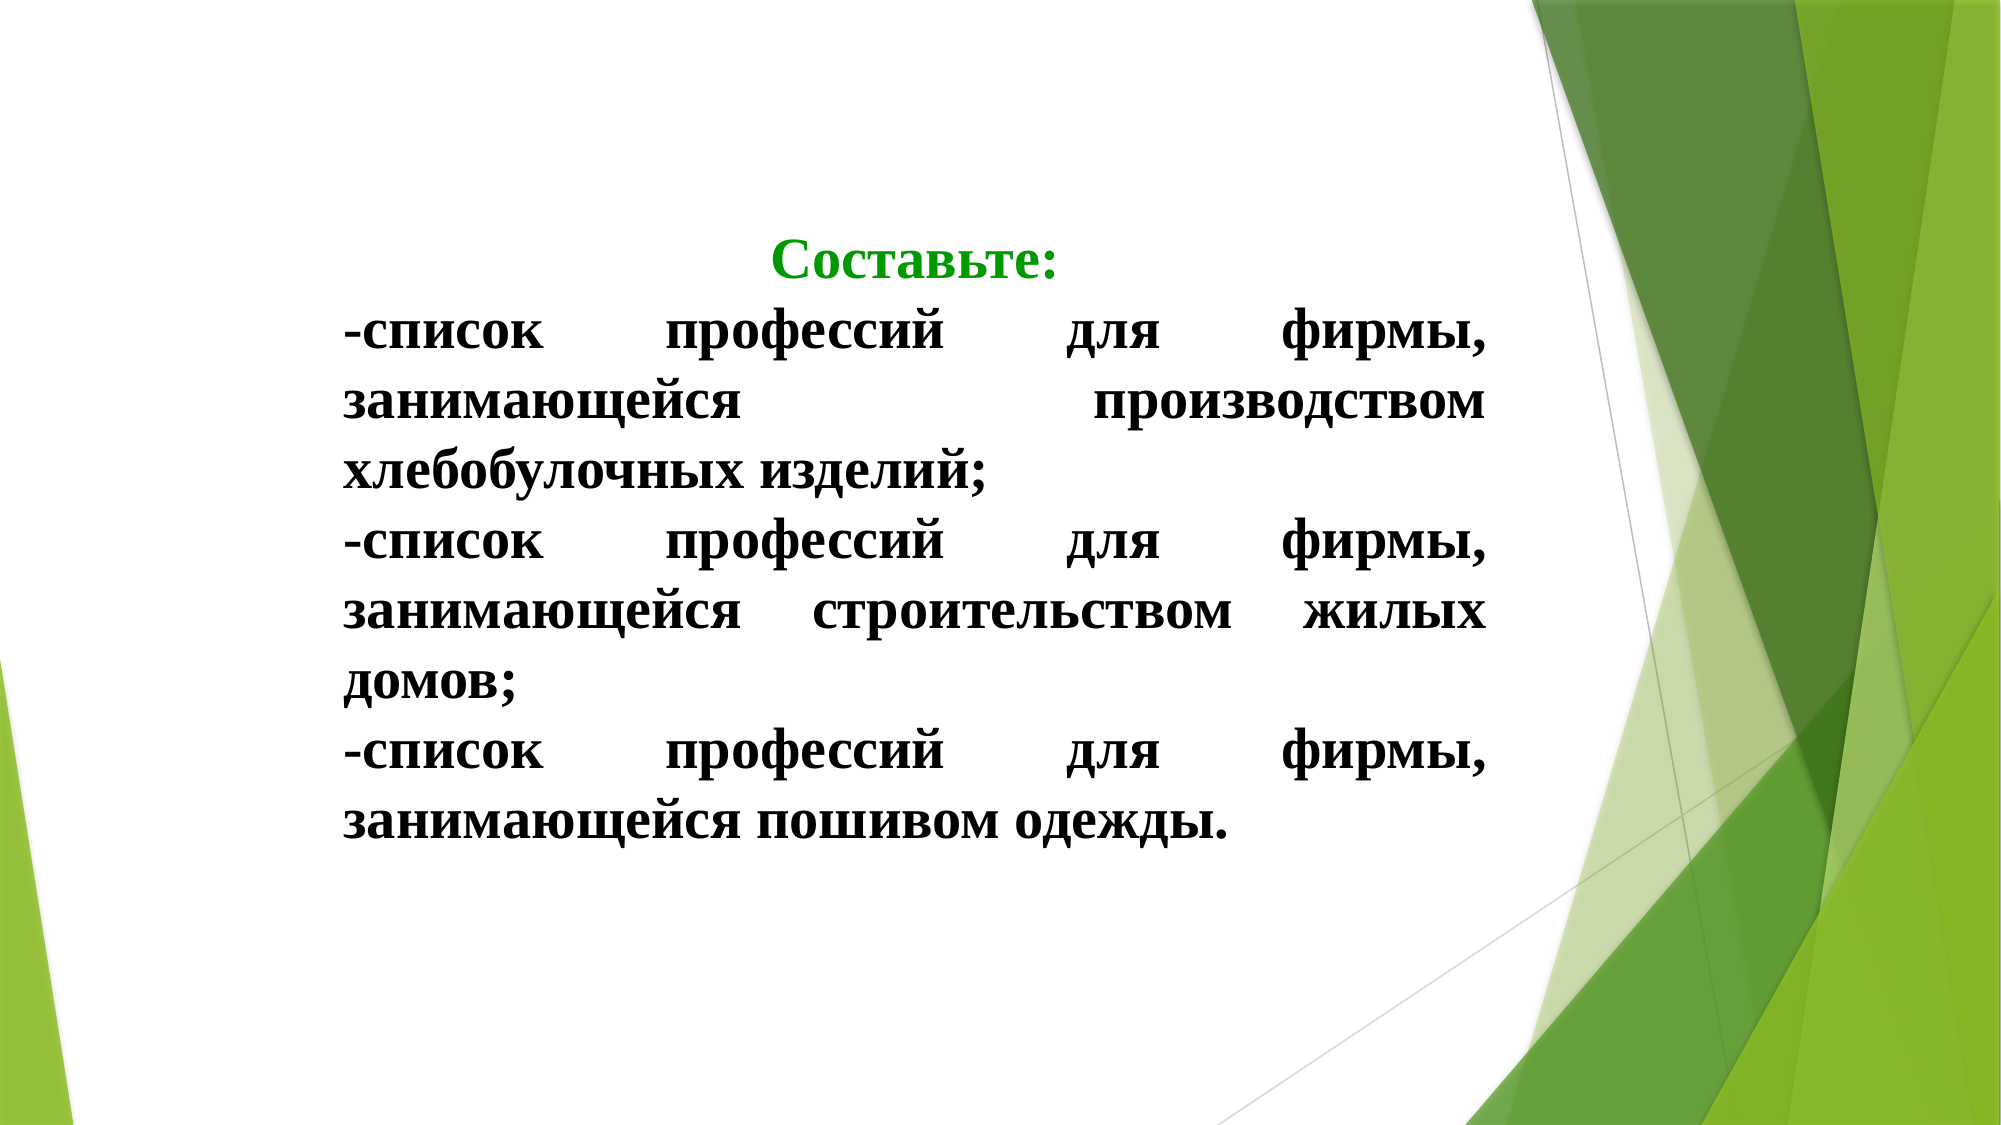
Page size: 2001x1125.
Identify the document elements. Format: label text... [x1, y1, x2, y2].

text_box Составьте: -список профессий для фирмы, занимающейся производством хлебобулочных изделий; -список профессий для фирмы, занимающейся строительством жилых домов; -список профессий для фирмы, занимающейся пошивом одежды. [328, 212, 1502, 928]
